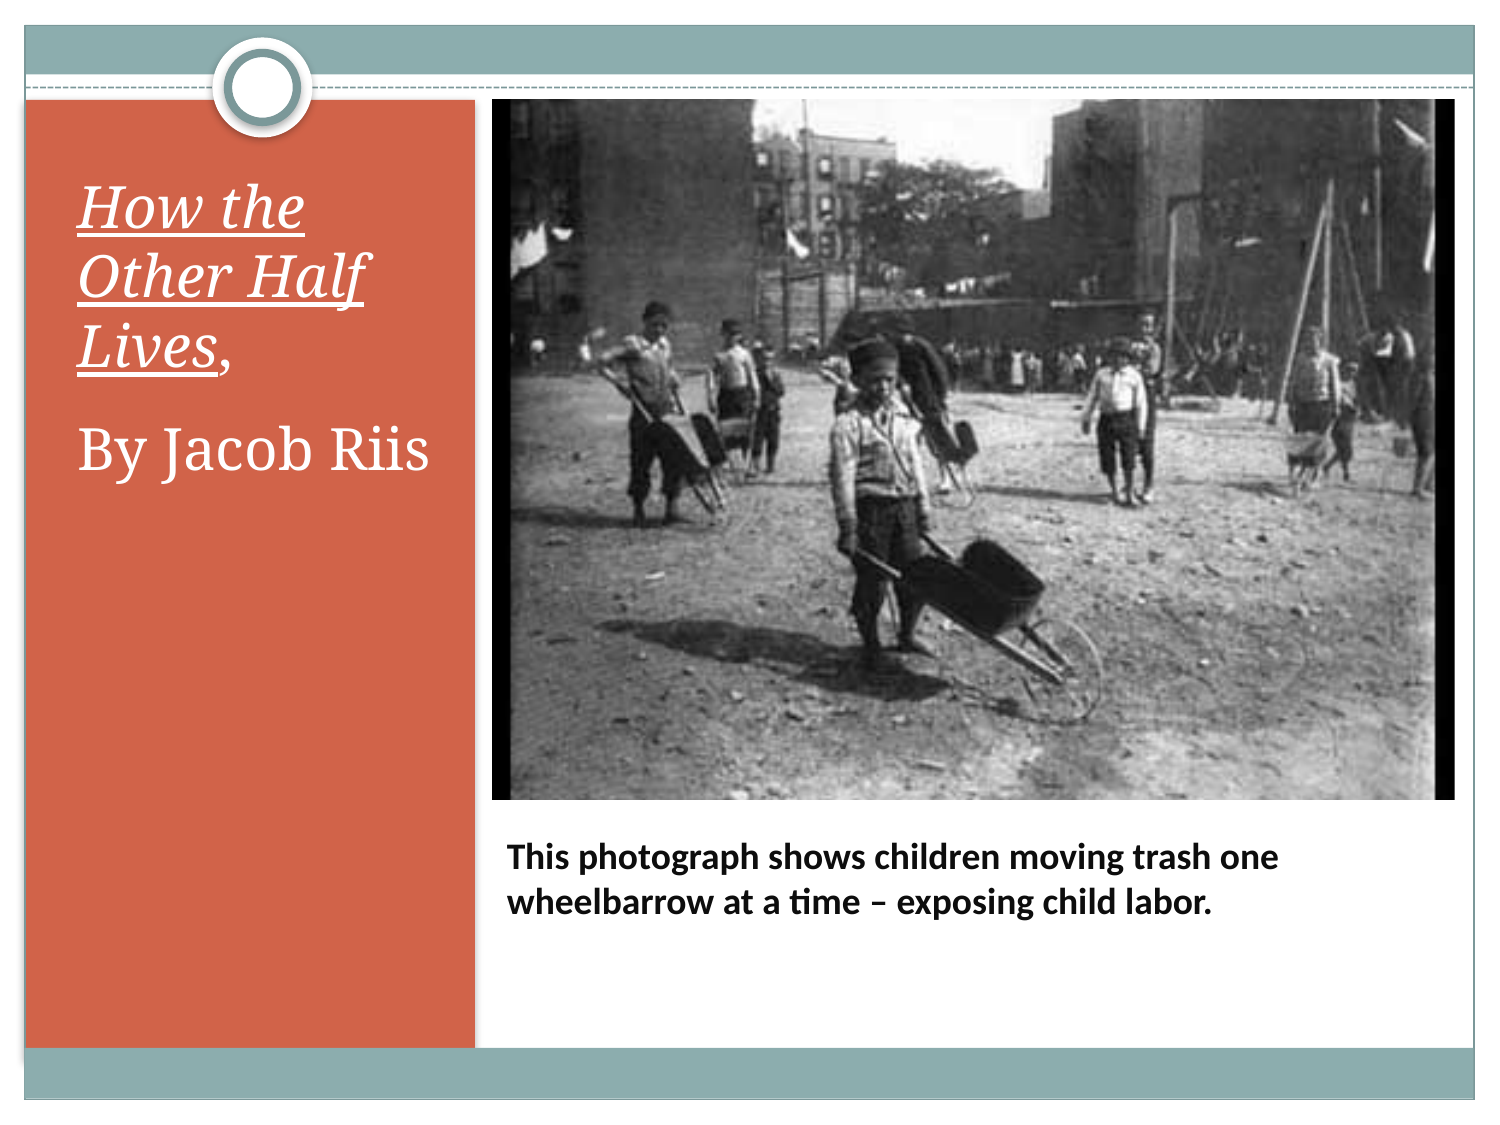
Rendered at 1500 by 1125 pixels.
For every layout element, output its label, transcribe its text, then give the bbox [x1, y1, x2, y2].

picture [491, 99, 1455, 801]
list How the Other Half Lives, By Jacob Riis [62, 162, 463, 1025]
title This photograph shows children moving trash one wheelbarrow at a time – exposing child labor. [492, 825, 1455, 1025]
